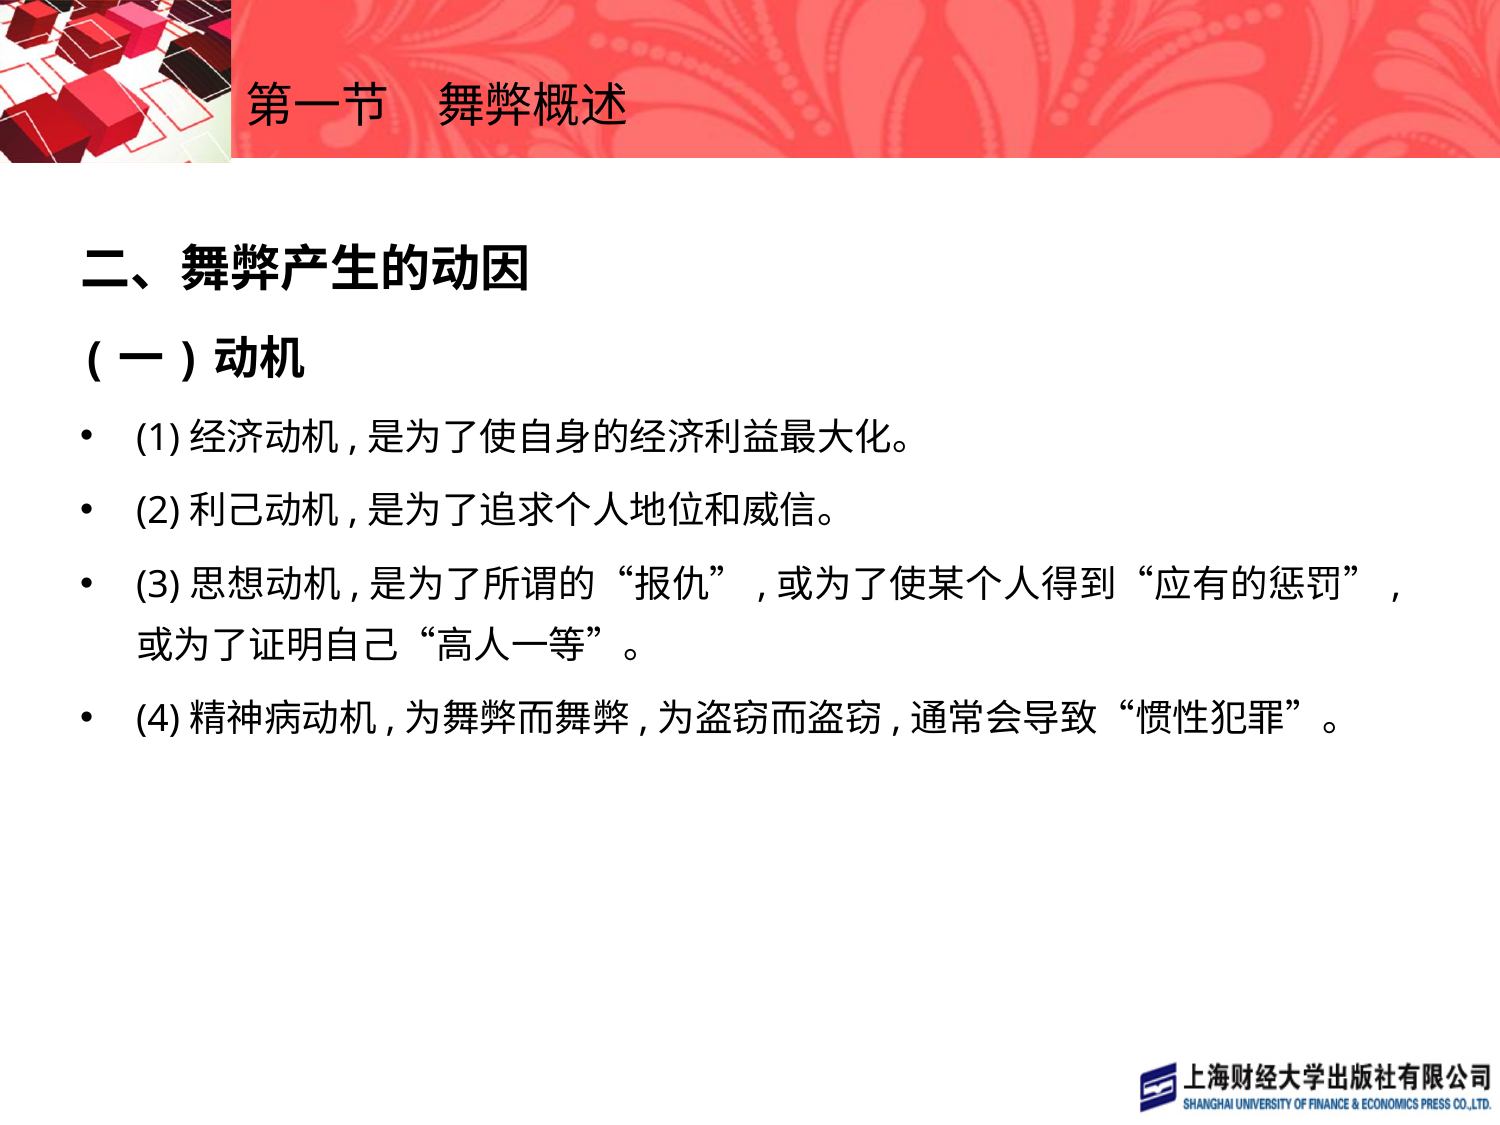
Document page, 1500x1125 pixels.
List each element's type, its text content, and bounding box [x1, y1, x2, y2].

picture [1139, 1058, 1495, 1118]
title 第一节 舞弊概述 [230, 45, 1461, 161]
list 二、舞弊产生的动因 (一)动机 (1)经济动机,是为了使自身的经济利益最大化。 (2)利己动机,是为了追求个人地位和威信。 (3)思想动机,是为了所谓的“报仇”,或为了使某个人得到“应有的惩罚”,或为了证明自己“高人一等”。 (4)精神病动机,为舞弊而舞弊,为盗窃而盗窃,通常会导致“惯性犯罪”。 [64, 208, 1425, 1047]
